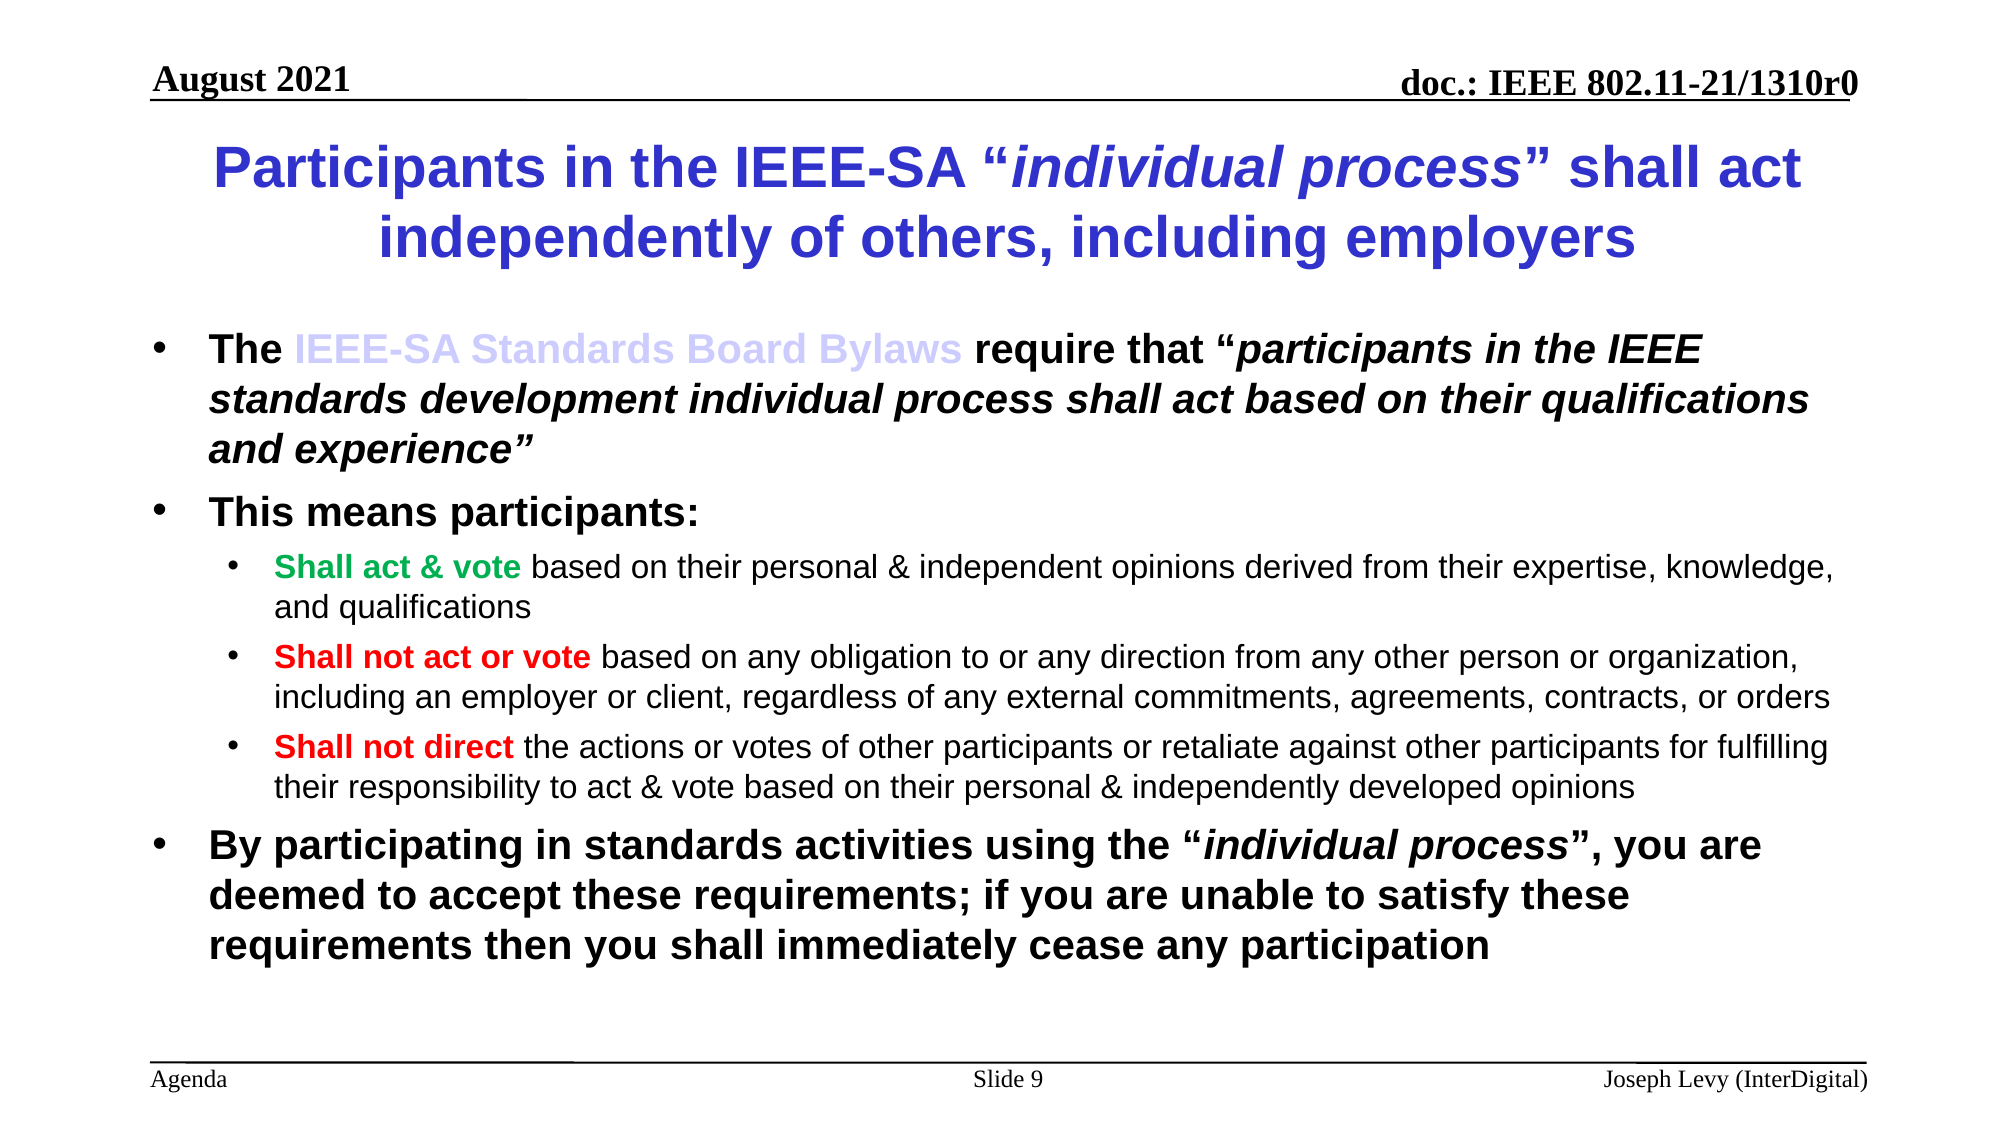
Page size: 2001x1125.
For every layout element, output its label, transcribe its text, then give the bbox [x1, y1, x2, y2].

list The IEEE-SA Standards Board Bylaws require that “participants in the IEEE standards development individual process shall act based on their qualifications and experience” This means participants: Shall act & vote based on their personal & independent opinions derived from their expertise, knowledge, and qualifications Shall not act or vote based on any obligation to or any direction from any other person or organization, including an employer or client, regardless of any external commitments, agreements, contracts, or orders Shall not direct the actions or votes of other participants or retaliate against other participants for fulfilling their responsibility to act & vote based on their personal & independently developed opinions By participating in standards activities using the “individual process”, you are deemed to accept these requirements; if you are unable to satisfy these requirements then you shall immediately cease any participation [136, 314, 1904, 988]
title Participants in the IEEE-SA “individual process” shall act independently of others, including employers [158, 113, 1859, 284]
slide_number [152, 54, 563, 100]
slide_number Slide 9 [950, 1061, 1067, 1123]
footer Joseph Levy (InterDigital) [1171, 1061, 1869, 1093]
